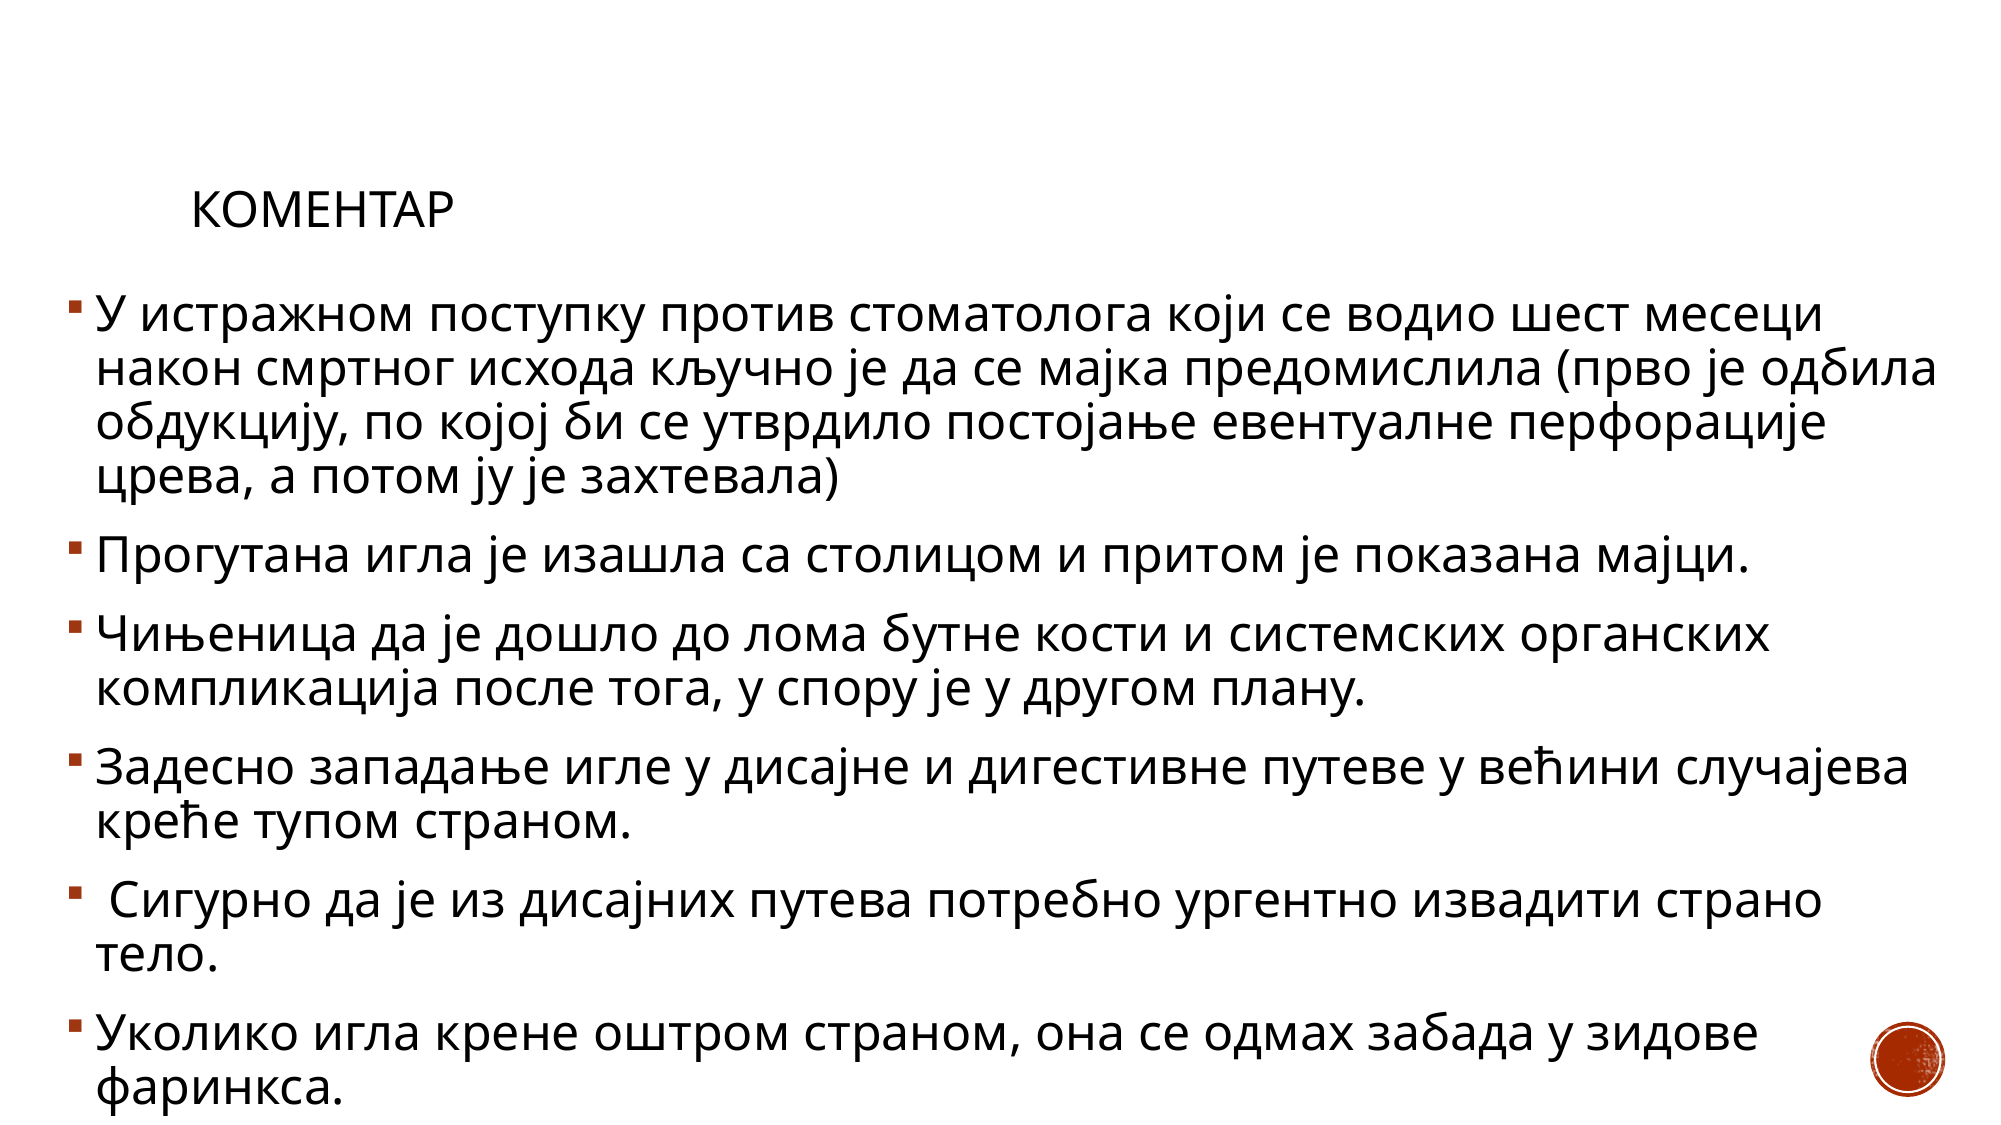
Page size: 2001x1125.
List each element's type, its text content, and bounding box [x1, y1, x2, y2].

list У истражном поступку против стоматолога који се водио шест месеци након смртног исхода кључно је да се мајка предомислила (прво је одбила обдукцију, по којој би се утврдило постојање евентуалне перфорације црева, а потом ју је захтевала) Прогутана игла је изашла са столицом и притом је показана мајци. Чињеница да је дошло до лома бутне кости и системских органских компликација после тога, у спору је у другом плану. Задесно западање игле у дисајне и дигестивне путеве у већини случајева креће тупом страном. Сигурно да је из дисајних путева потребно ургентно извадити страно тело. Уколико игла крене оштром страном, она се одмах забада у зидове фаринкса. [50, 280, 1976, 1013]
title коментар [175, 79, 1826, 280]
